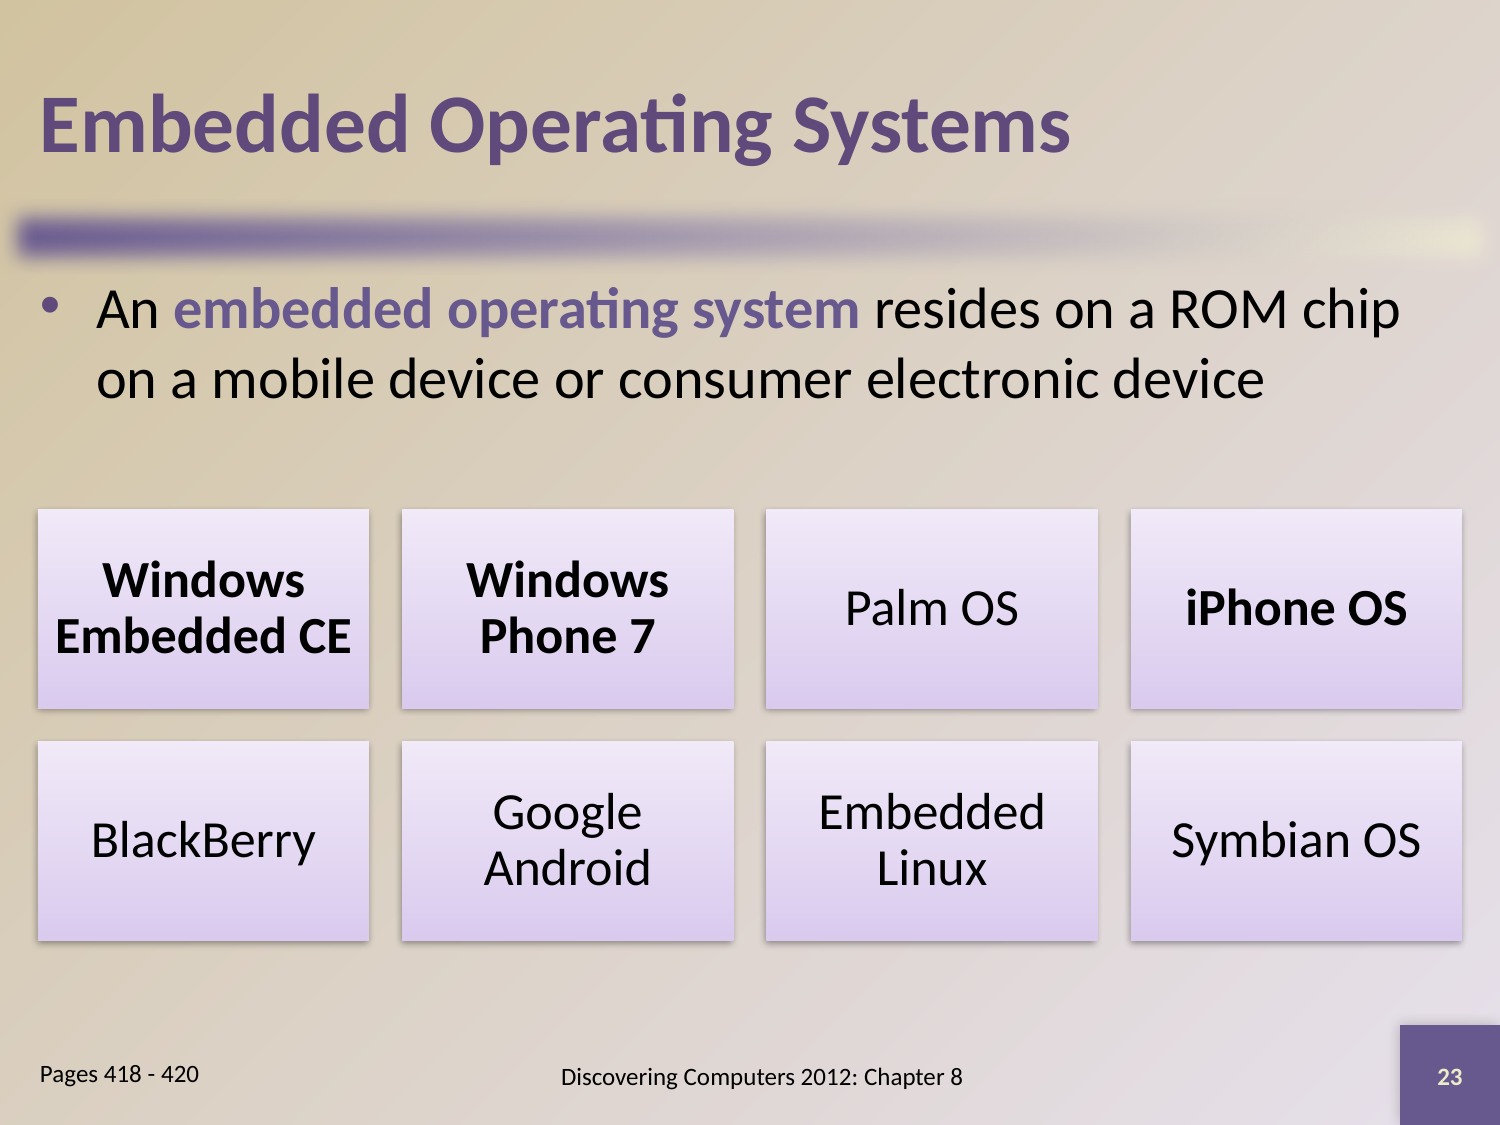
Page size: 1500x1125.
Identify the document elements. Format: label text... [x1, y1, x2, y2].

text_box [37, 412, 1463, 1038]
slide_number 23 [1400, 1025, 1500, 1125]
title Embedded Operating Systems [24, 24, 1475, 213]
list An embedded operating system resides on a ROM chip on a mobile device or consumer electronic device [24, 262, 1475, 1025]
footer Discovering Computers 2012: Chapter 8 [450, 1046, 1075, 1113]
list Pages 418 - 420 [24, 1050, 300, 1125]
